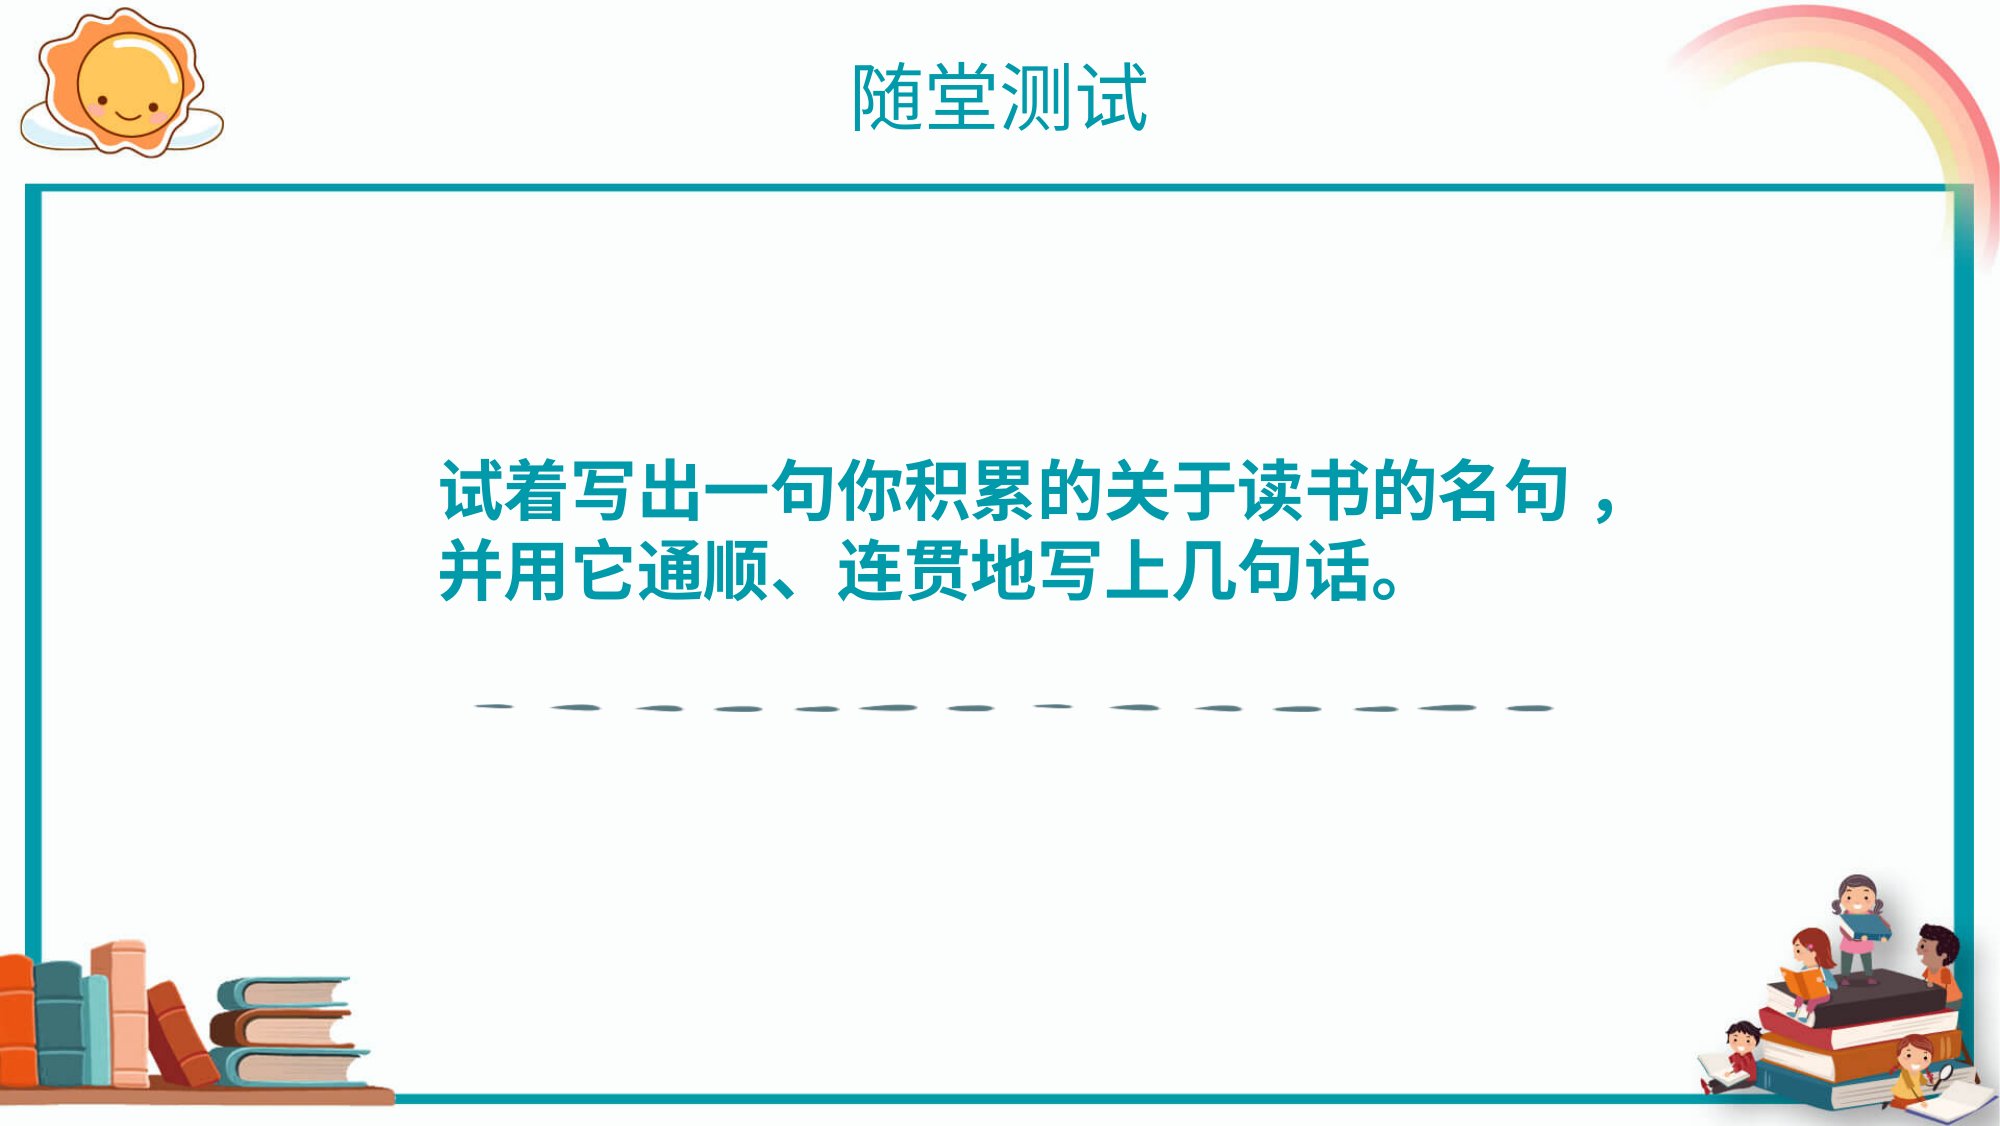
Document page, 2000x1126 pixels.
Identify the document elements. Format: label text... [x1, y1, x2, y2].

text_box 随堂测试 [732, 49, 1267, 140]
text_box 试着写出一句你积累的关于读书的名句 ，并用它通顺、连贯地写上几句话。 [422, 441, 1004, 616]
picture [0, 0, 2000, 1126]
text_box 试着写出一句你积累的关于读书的名句 ，并用它通顺、连贯地写上几句话。 [1021, 441, 1671, 616]
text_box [1009, 148, 1018, 1126]
